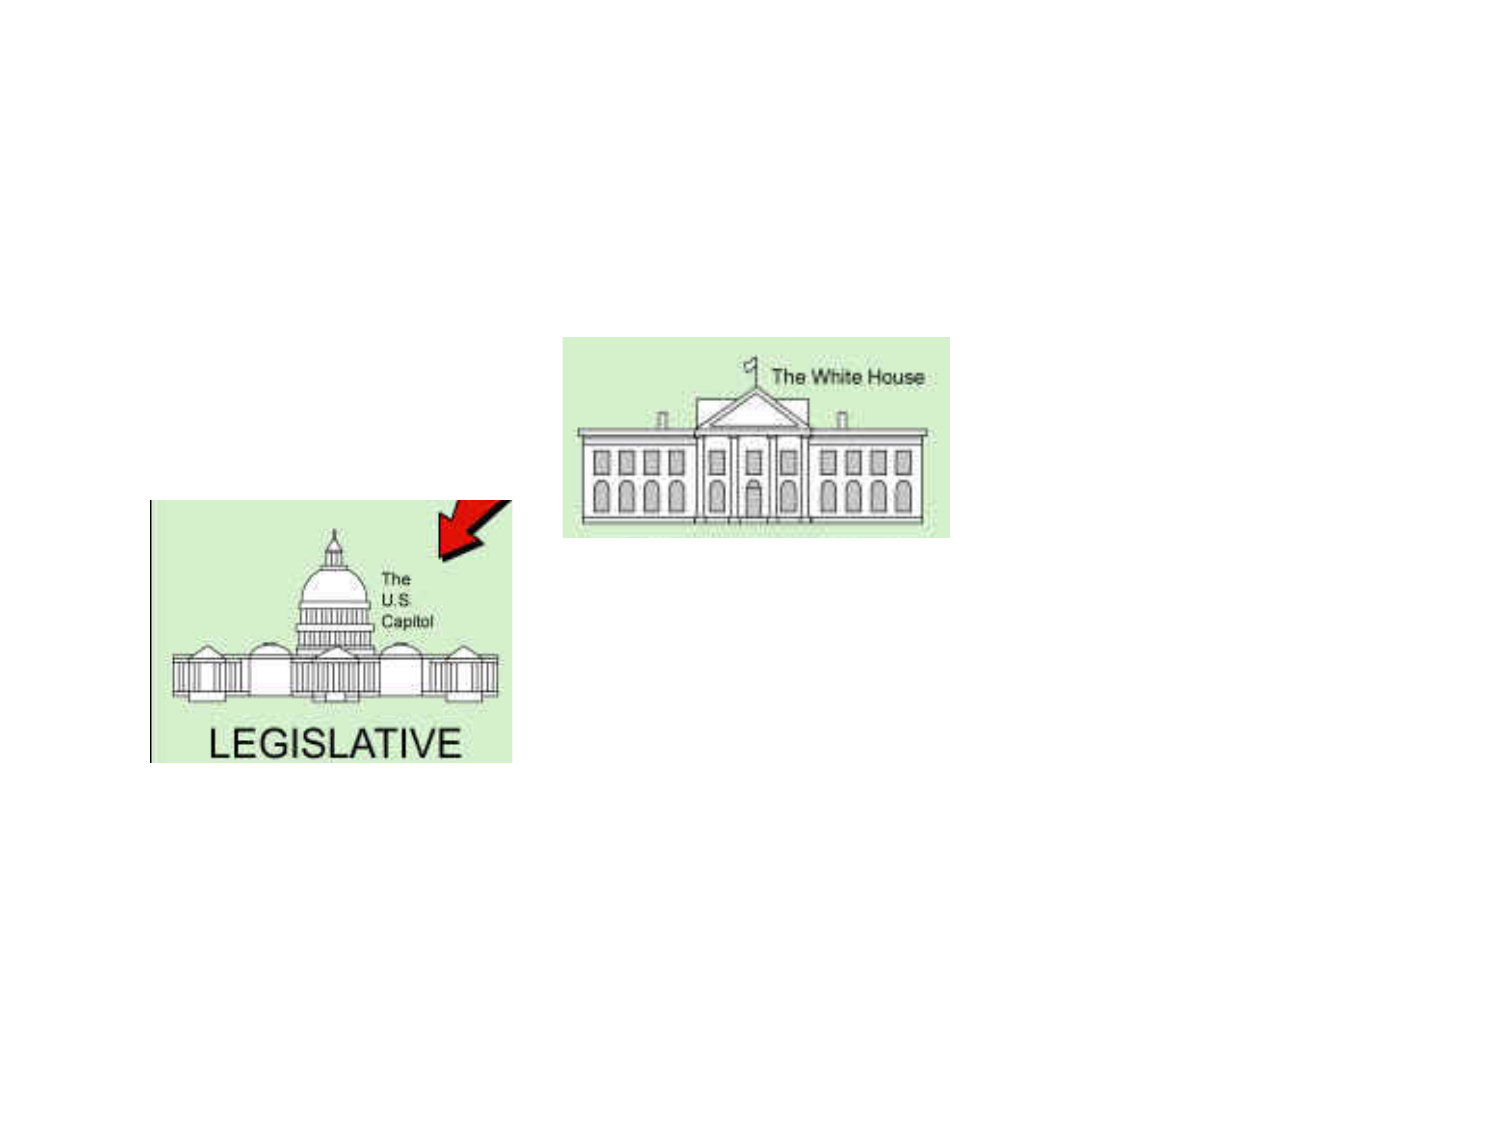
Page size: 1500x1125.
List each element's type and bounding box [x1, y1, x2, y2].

picture [149, 499, 513, 763]
picture [562, 337, 951, 538]
